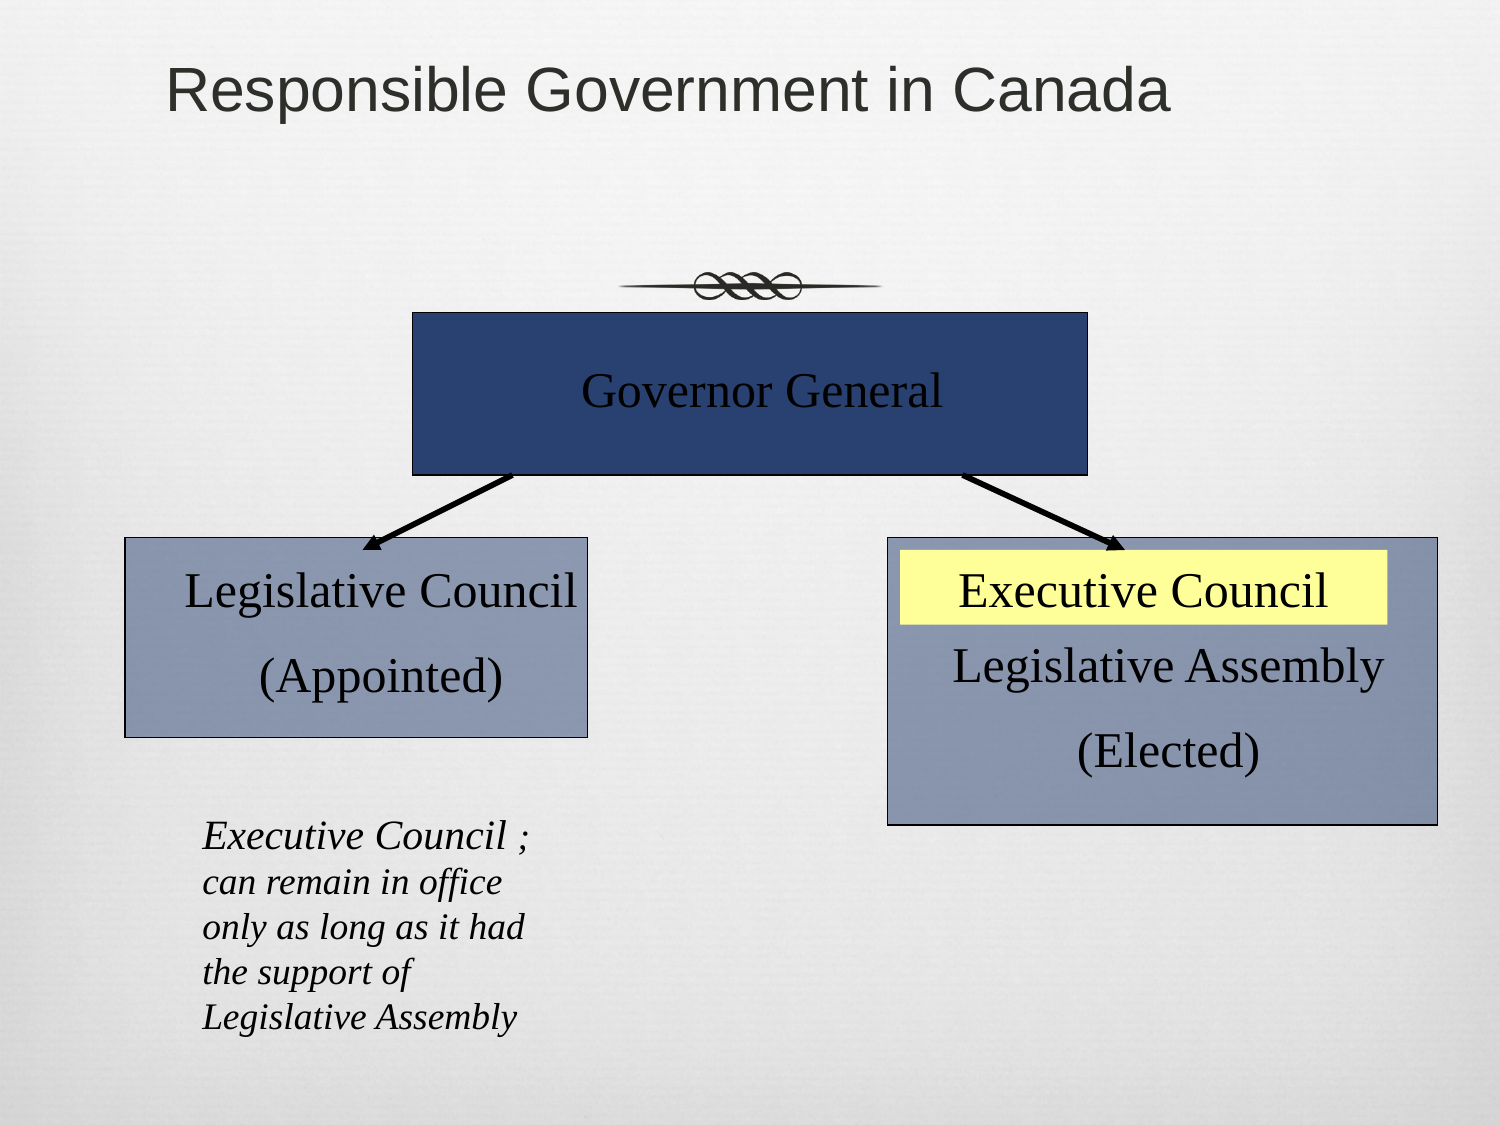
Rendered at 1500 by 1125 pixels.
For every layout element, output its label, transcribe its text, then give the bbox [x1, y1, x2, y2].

text_box Legislative Assembly (Elected) [912, 624, 1425, 785]
text_box [887, 537, 1438, 825]
text_box [412, 312, 1088, 475]
text_box Legislative Council (Appointed) [149, 549, 613, 710]
text_box [124, 537, 588, 738]
text_box Executive Council [900, 549, 1388, 625]
picture [615, 272, 885, 300]
text_box Governor General [474, 349, 1050, 425]
list Responsible Government in Canada [149, 49, 1500, 176]
text_box Executive Council ; can remain in office only as long as it had the support of Legislative Assembly [187, 800, 563, 1045]
text_box [362, 474, 513, 550]
text_box [962, 474, 1126, 551]
